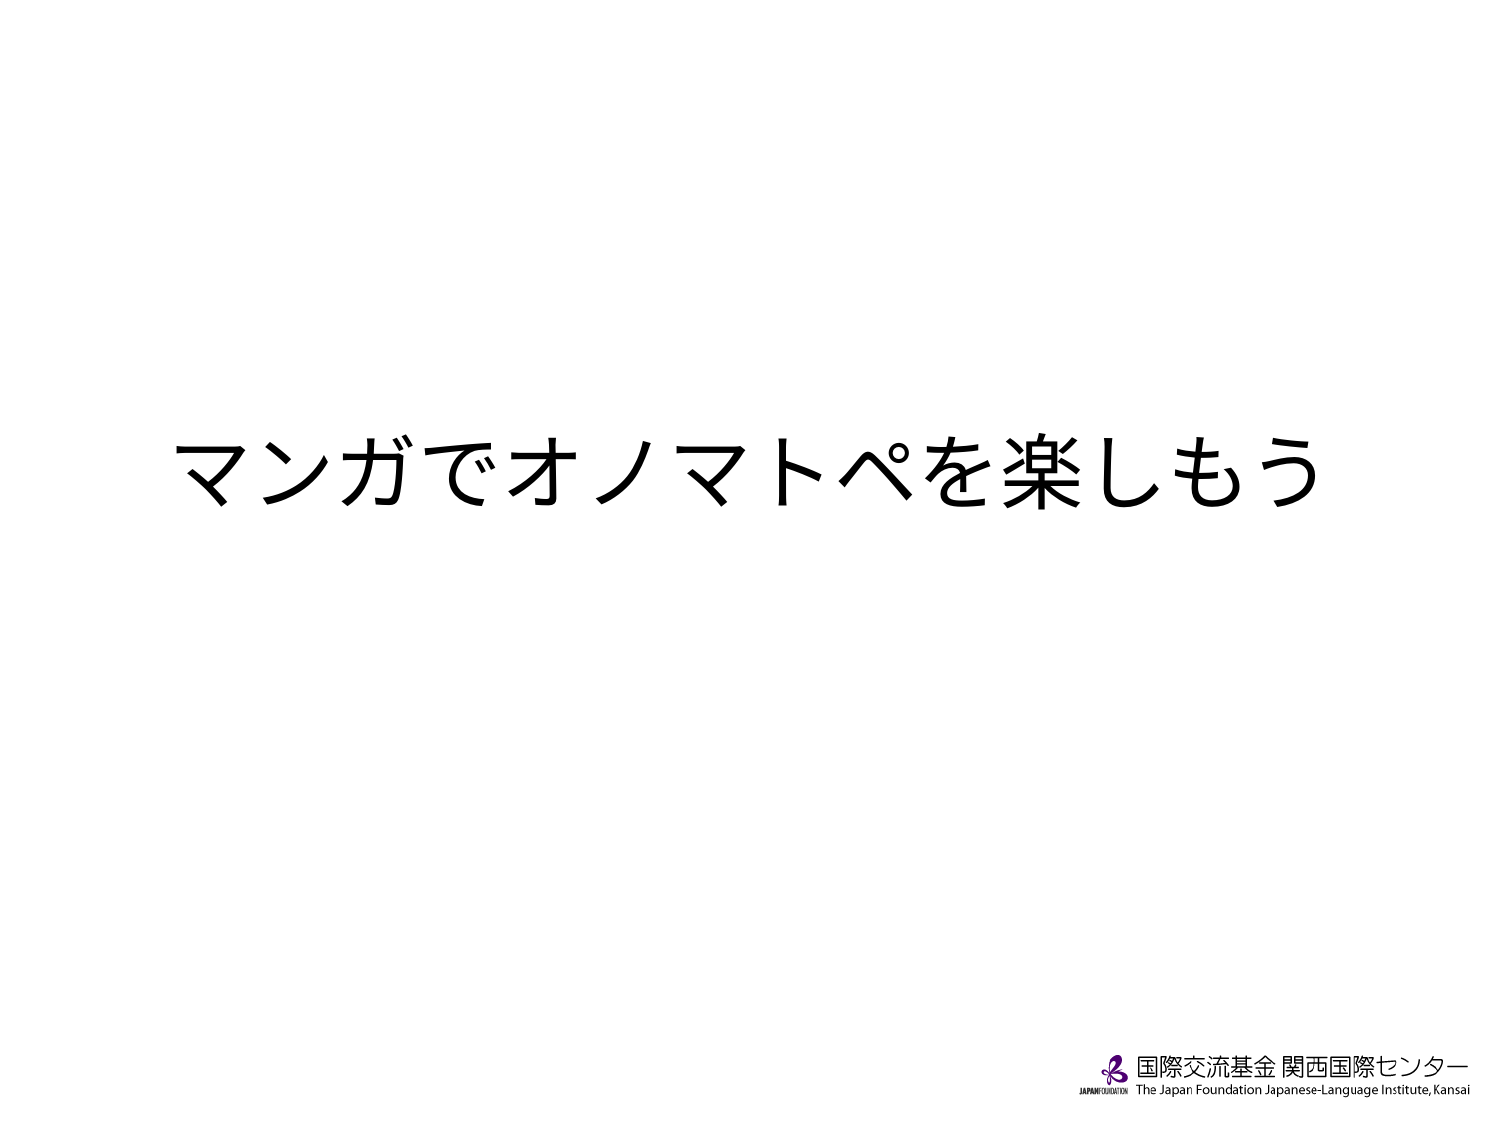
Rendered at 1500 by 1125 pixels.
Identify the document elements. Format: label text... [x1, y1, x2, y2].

picture [1069, 1047, 1477, 1102]
title マンガでオノマトペを楽しもう [112, 349, 1388, 591]
